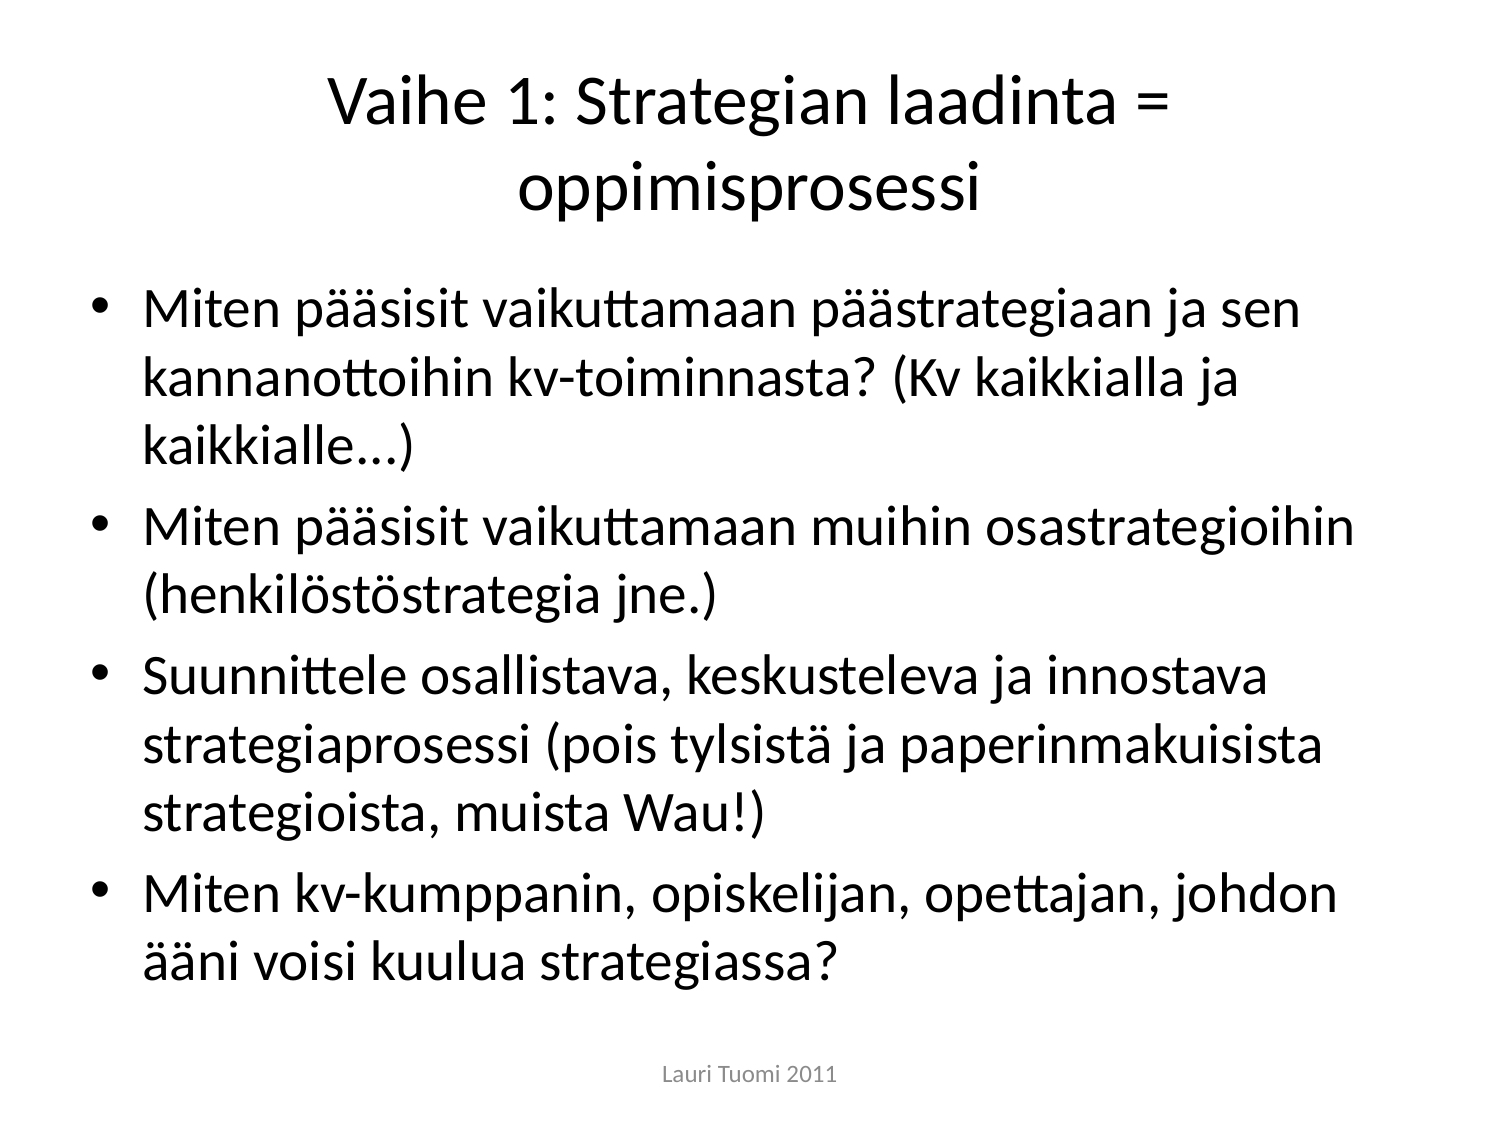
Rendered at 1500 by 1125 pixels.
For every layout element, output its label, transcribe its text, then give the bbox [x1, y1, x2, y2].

footer Lauri Tuomi 2011 [512, 1042, 988, 1103]
list Miten pääsisit vaikuttamaan päästrategiaan ja sen kannanottoihin kv-toiminnasta? (Kv kaikkialla ja kaikkialle...) Miten pääsisit vaikuttamaan muihin osastrategioihin (henkilöstöstrategia jne.) Suunnittele osallistava, keskusteleva ja innostava strategiaprosessi (pois tylsistä ja paperinmakuisista strategioista, muista Wau!) Miten kv-kumppanin, opiskelijan, opettajan, johdon ääni voisi kuulua strategiassa? [75, 262, 1425, 1005]
title Vaihe 1: Strategian laadinta = oppimisprosessi [75, 45, 1425, 233]
